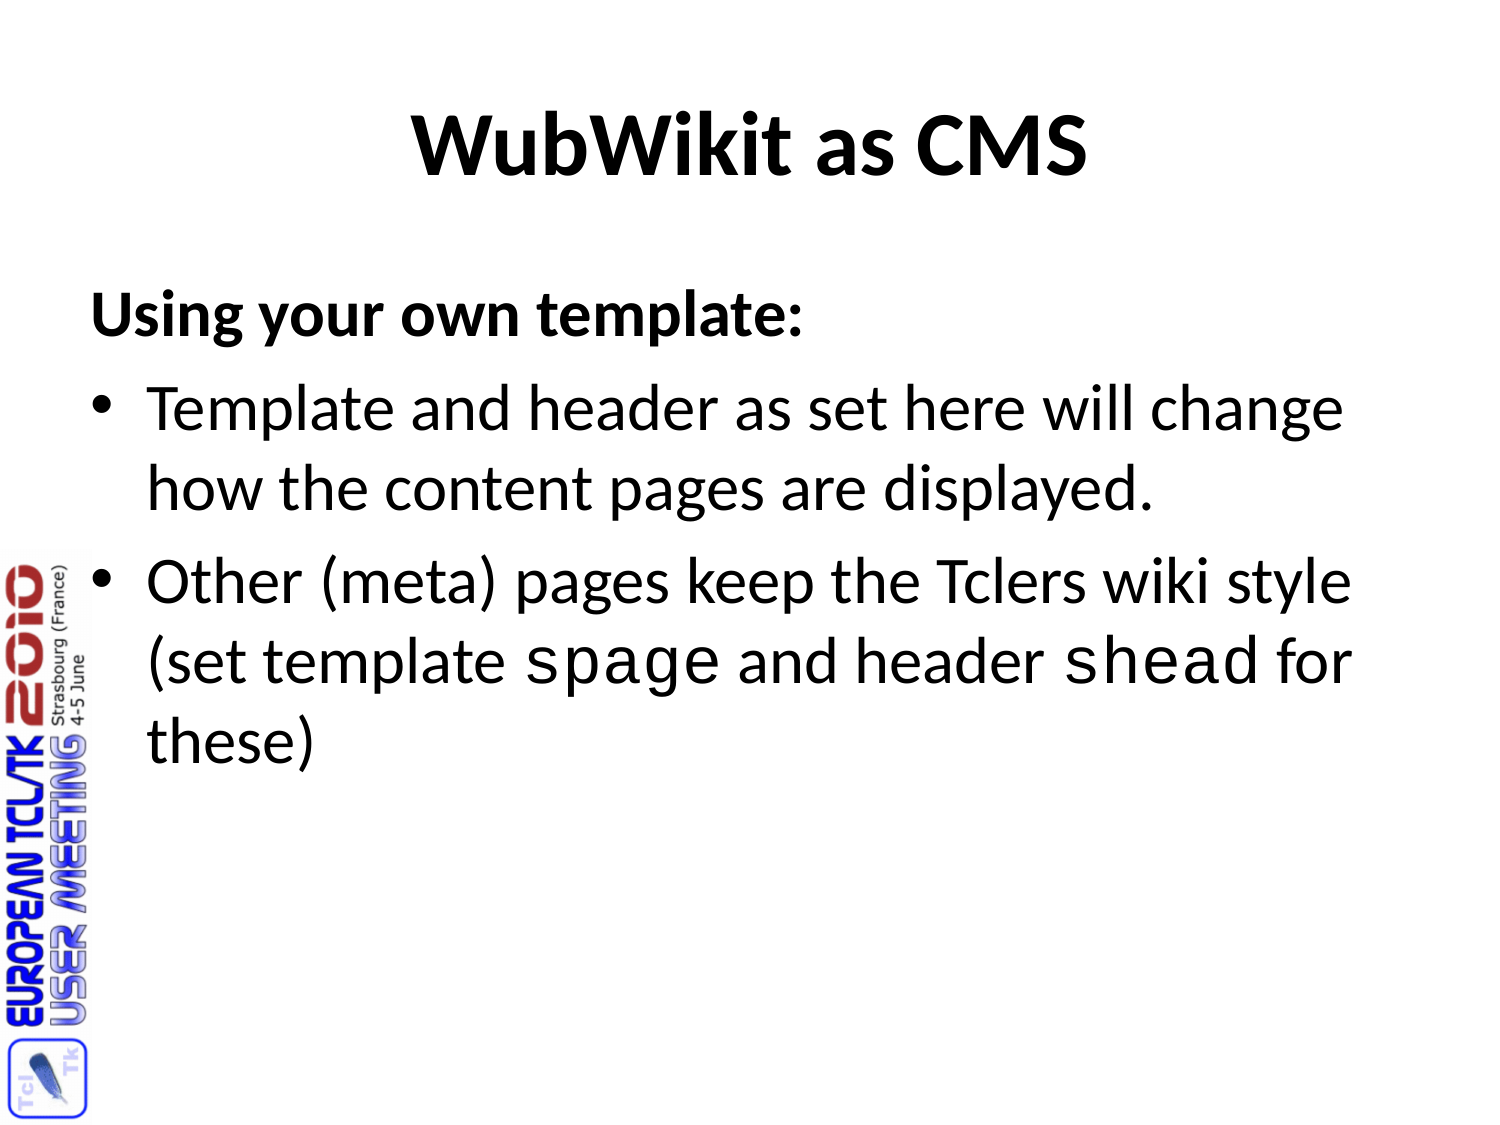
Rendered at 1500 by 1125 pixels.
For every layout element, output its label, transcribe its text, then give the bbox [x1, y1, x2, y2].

list Using your own template: Template and header as set here will change how the content pages are displayed. Other (meta) pages keep the Tclers wiki style (set template spage and header shead for these) [75, 262, 1425, 1005]
picture [0, 550, 334, 1124]
title WubWikit as CMS [75, 45, 1425, 233]
